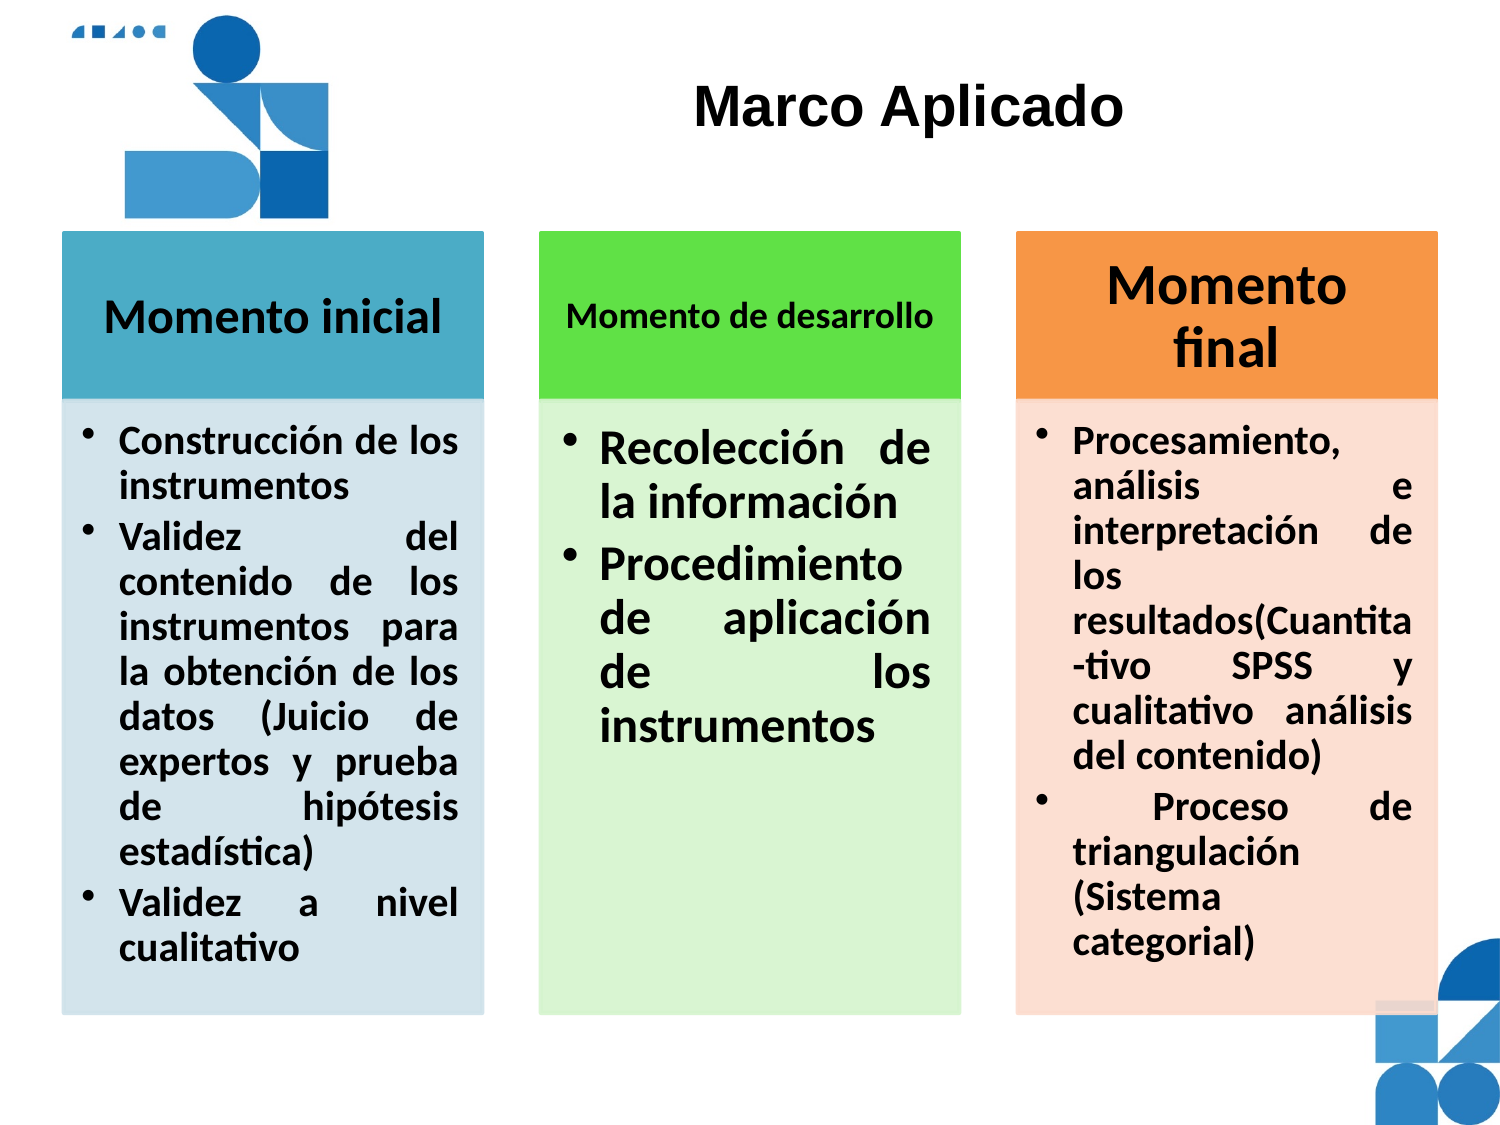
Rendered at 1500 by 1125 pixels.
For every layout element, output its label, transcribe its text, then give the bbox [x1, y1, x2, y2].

picture [0, 0, 1500, 1125]
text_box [61, 232, 1439, 1014]
title Marco Aplicado [383, 61, 1436, 230]
